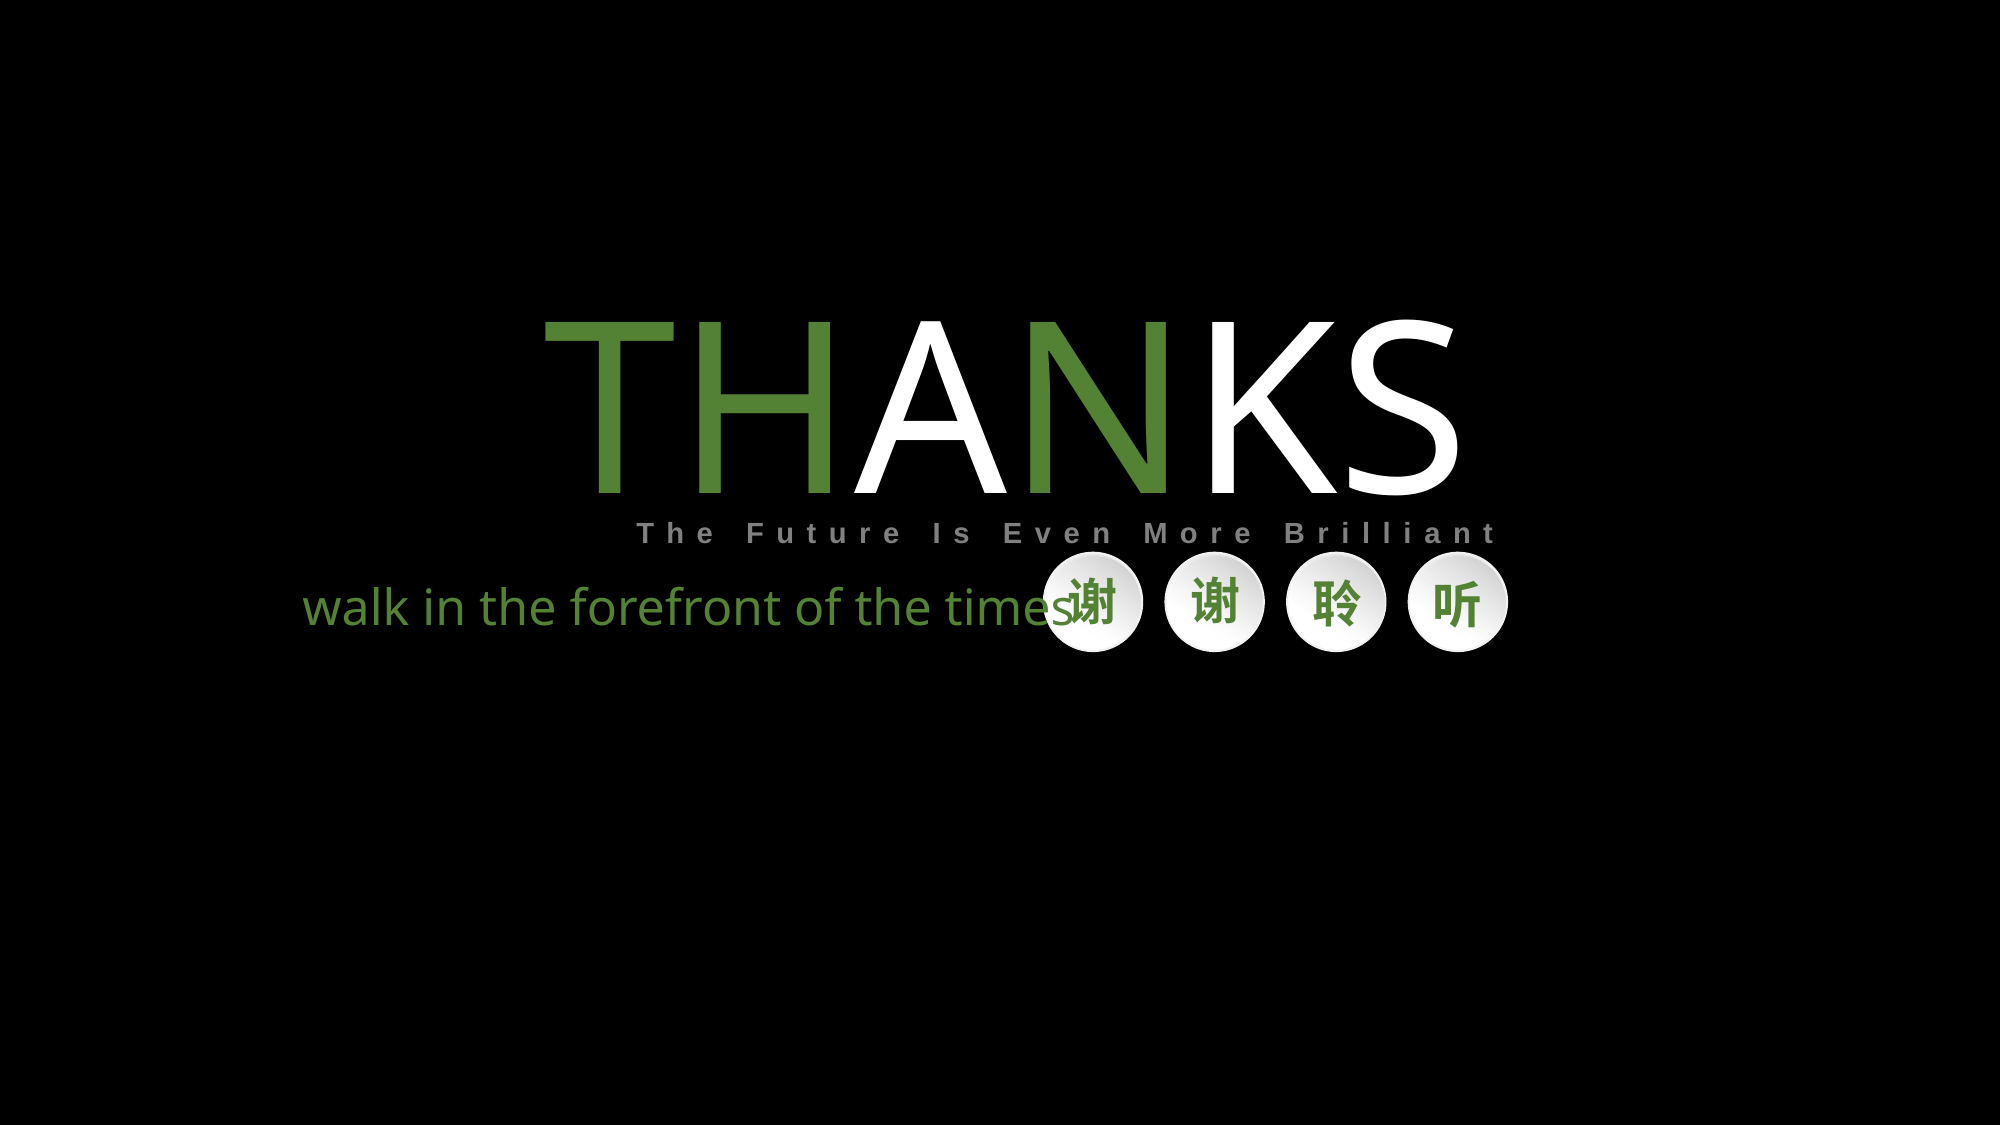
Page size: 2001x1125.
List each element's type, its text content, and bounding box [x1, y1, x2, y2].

text_box THANKS [459, 246, 1553, 549]
text_box The Future Is Even More Brilliant [621, 506, 1813, 557]
text_box walk in the forefront of the times [287, 568, 1042, 644]
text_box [1286, 551, 1387, 653]
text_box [1042, 551, 1144, 653]
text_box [1164, 551, 1265, 653]
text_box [1407, 551, 1509, 653]
